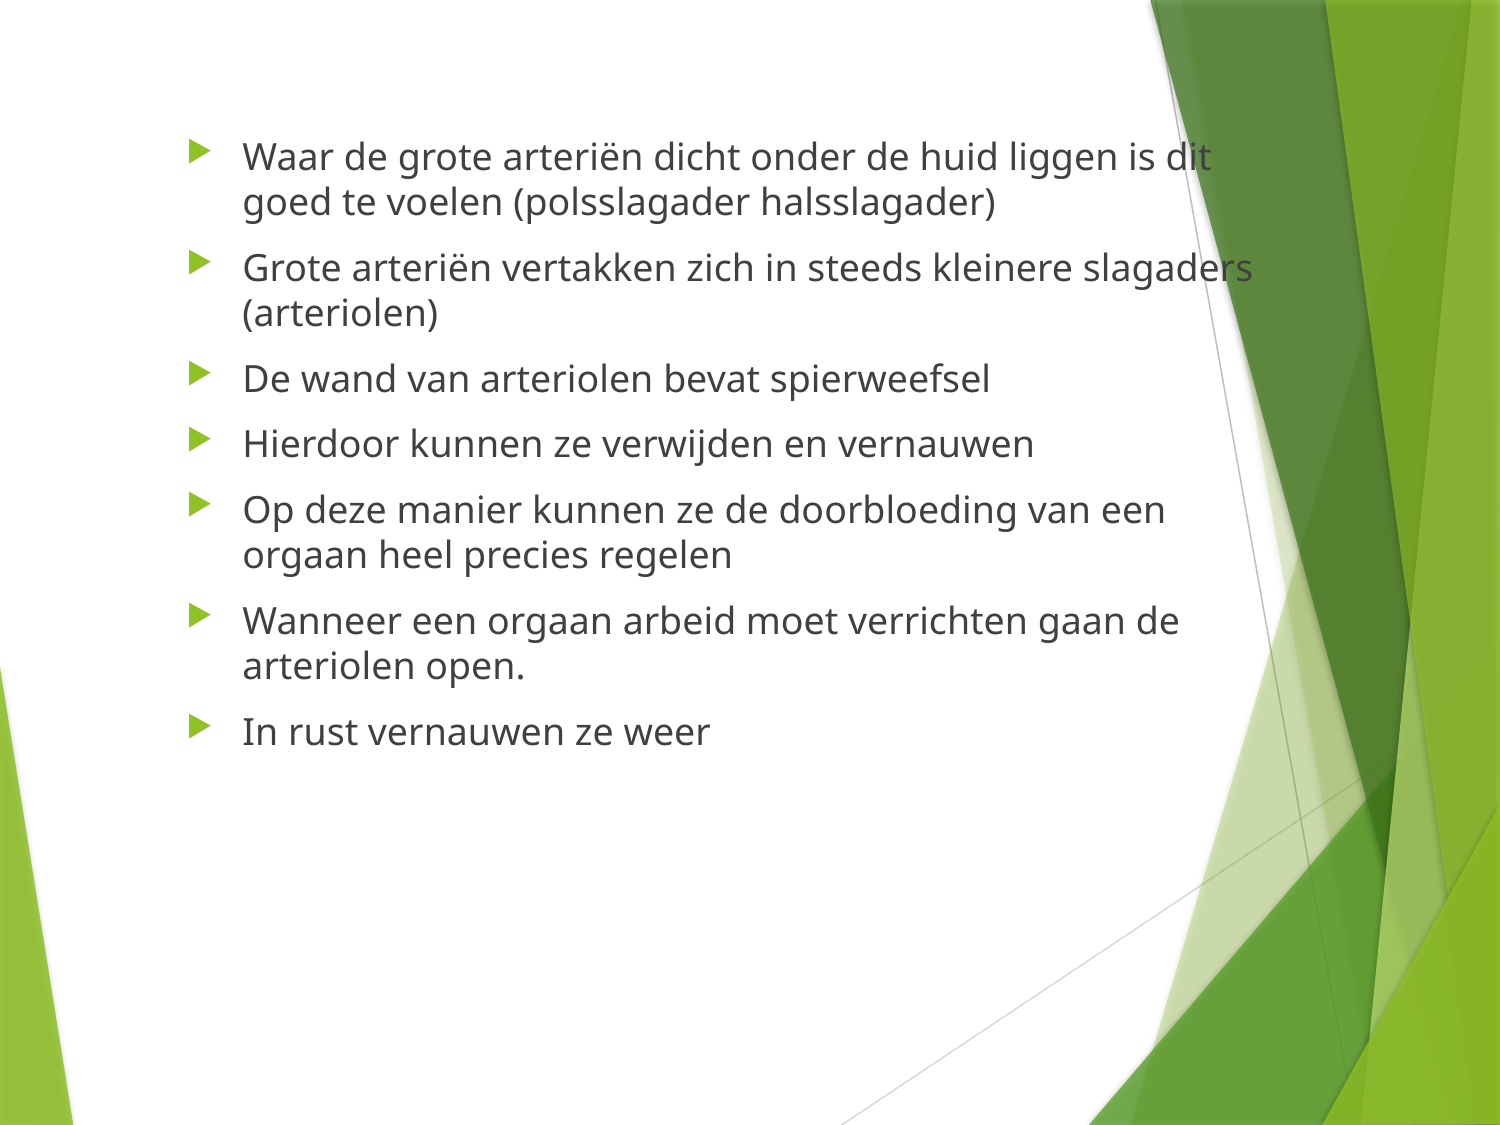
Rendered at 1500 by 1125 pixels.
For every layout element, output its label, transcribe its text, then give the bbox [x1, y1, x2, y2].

list Waar de grote arteriën dicht onder de huid liggen is dit goed te voelen (polsslagader halsslagader) Grote arteriën vertakken zich in steeds kleinere slagaders (arteriolen) De wand van arteriolen bevat spierweefsel Hierdoor kunnen ze verwijden en vernauwen Op deze manier kunnen ze de doorbloeding van een orgaan heel precies regelen Wanneer een orgaan arbeid moet verrichten gaan de arteriolen open. In rust vernauwen ze weer [171, 125, 1283, 957]
